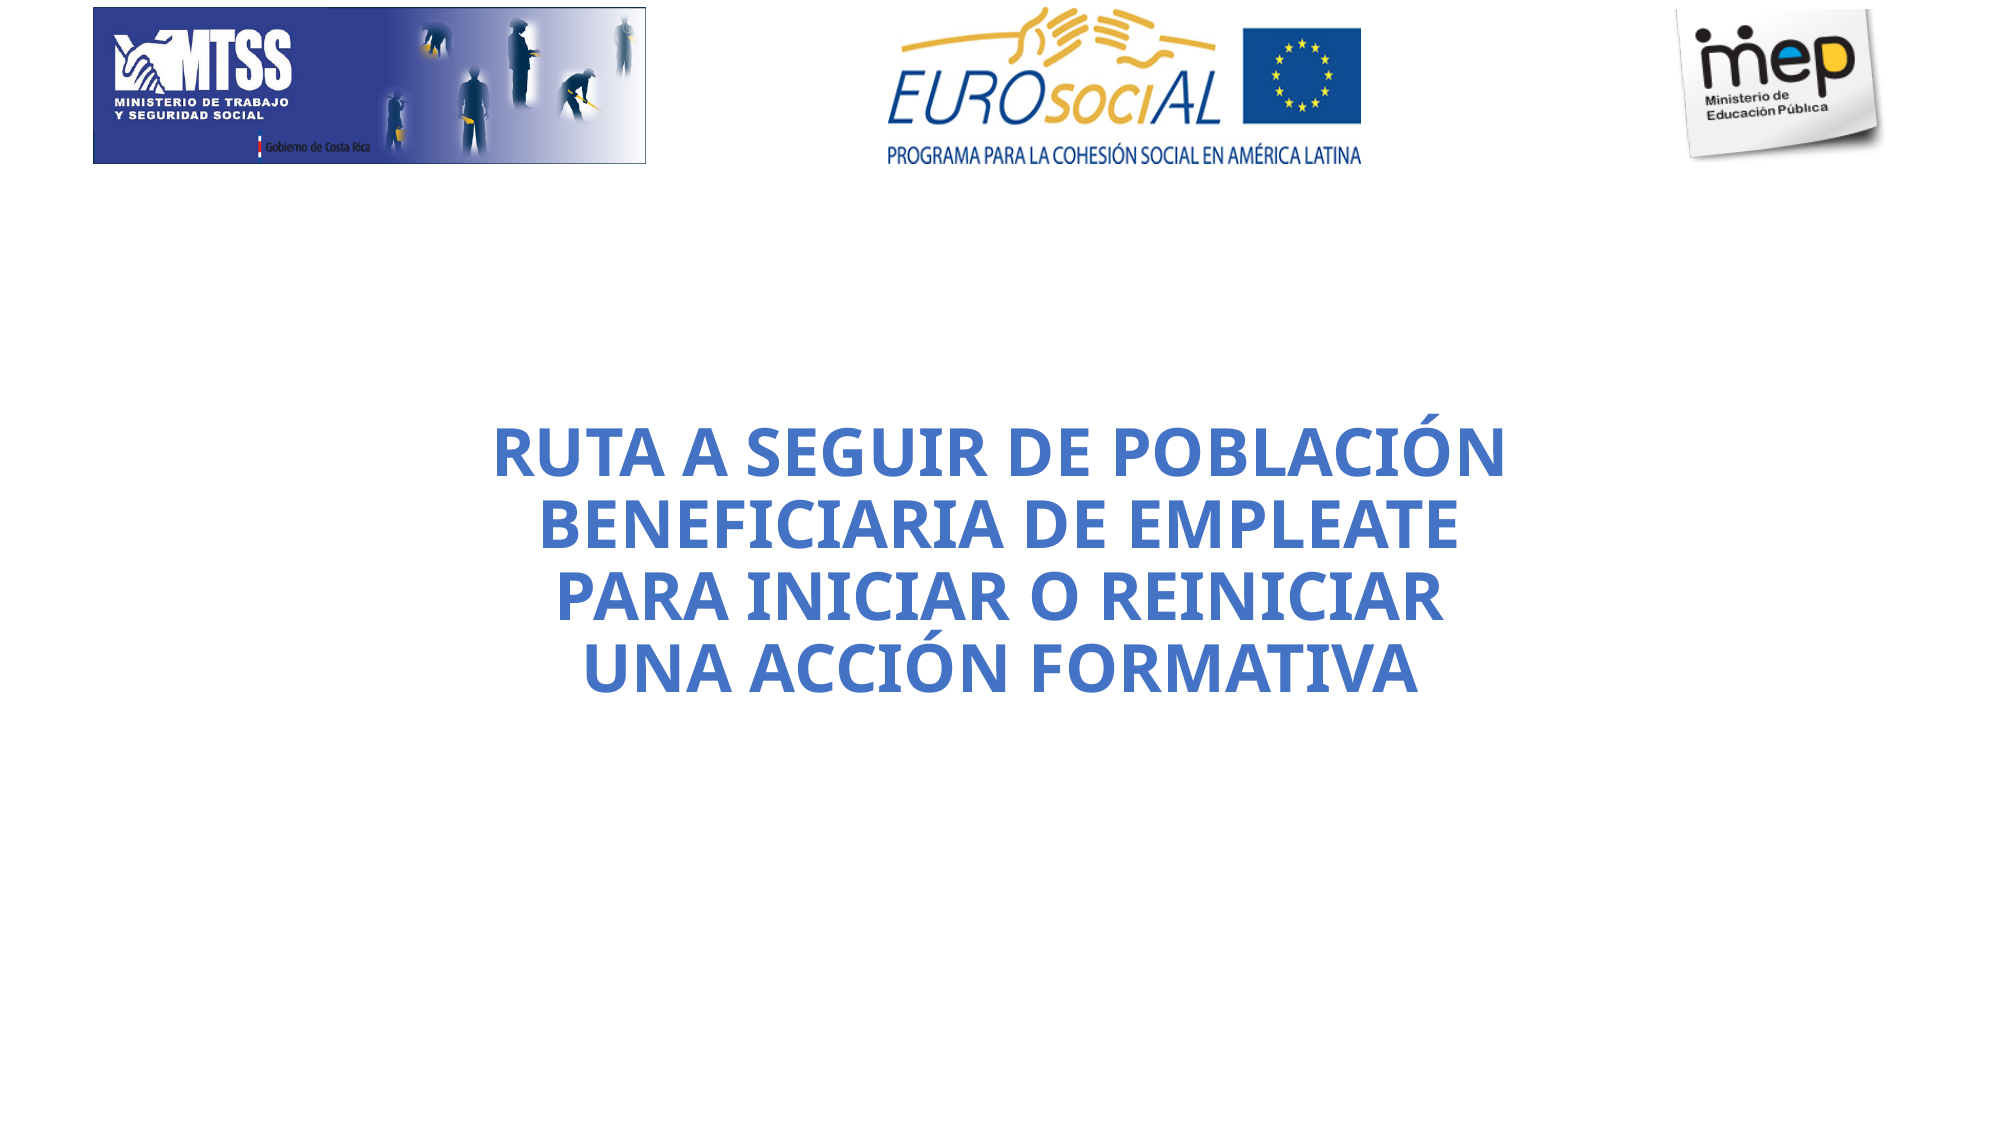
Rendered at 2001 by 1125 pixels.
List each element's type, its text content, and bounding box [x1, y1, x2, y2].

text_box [92, 7, 1885, 164]
title RUTA A SEGUIR DE POBLACIÓN BENEFICIARIA DE EMPLEATE PARA INICIAR O REINICIAR UNA ACCIÓN FORMATIVA [467, 297, 1533, 828]
